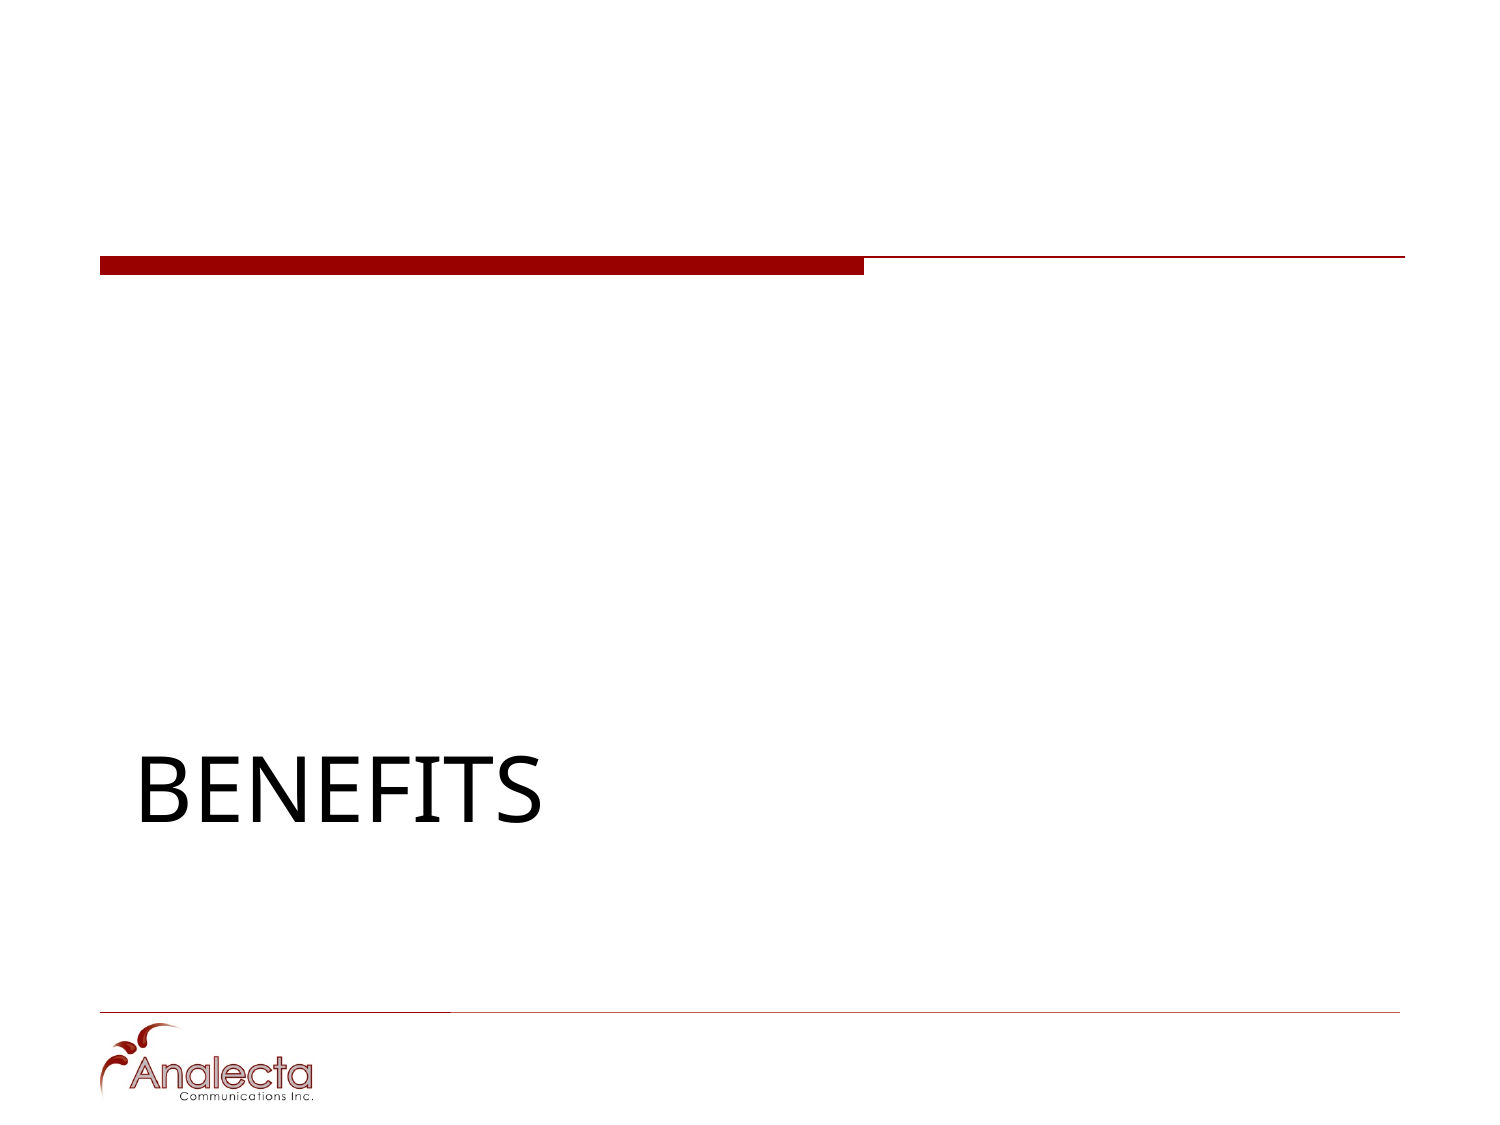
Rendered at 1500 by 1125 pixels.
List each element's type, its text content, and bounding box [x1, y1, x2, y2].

title Benefits [118, 722, 1394, 947]
picture [100, 1023, 313, 1101]
